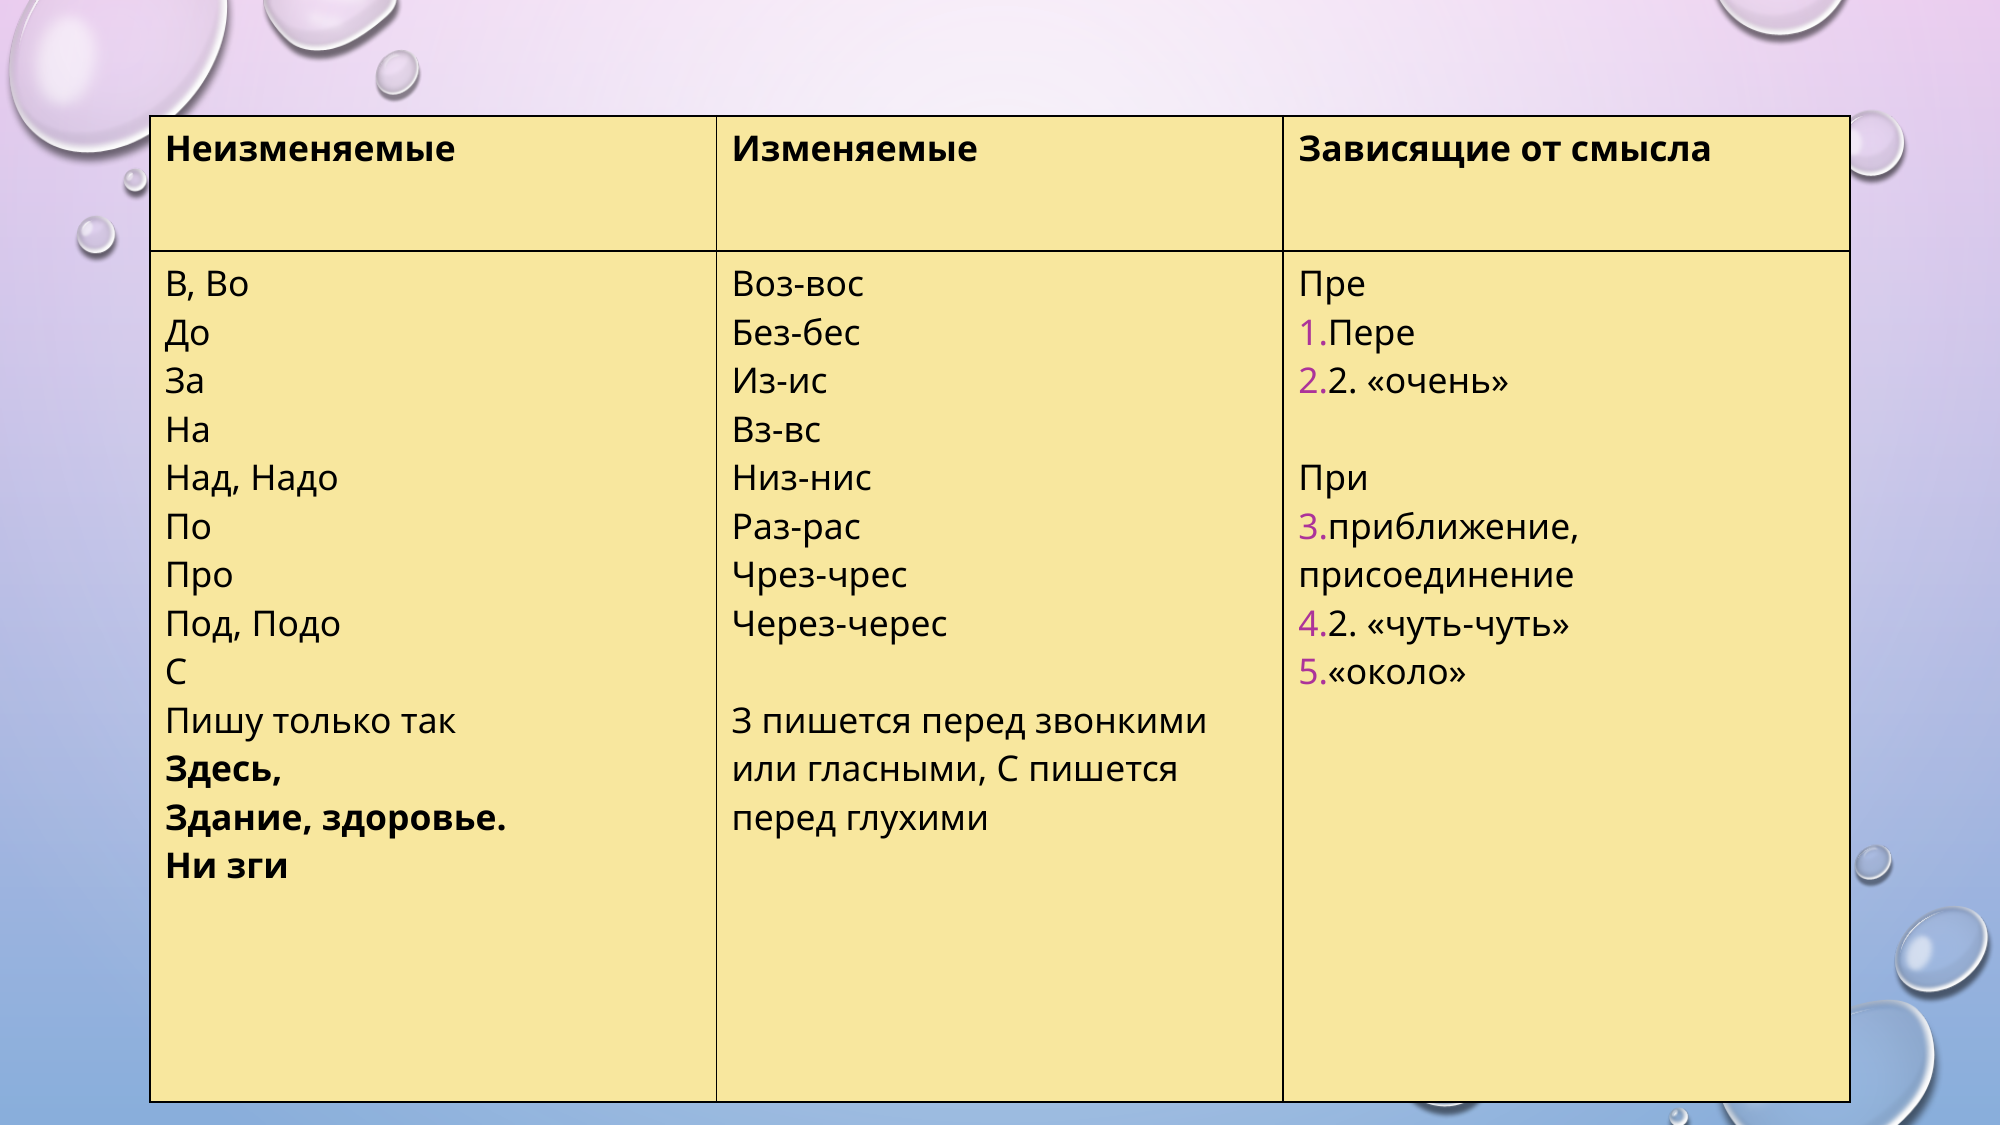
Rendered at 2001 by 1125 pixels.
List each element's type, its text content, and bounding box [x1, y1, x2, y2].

table_header Изменяемые [717, 117, 1282, 250]
table_header Неизменяемые [151, 117, 716, 250]
table_cell Воз-вос Без-бес Из-ис Вз-вс Низ-нис Раз-рас Чрез-чрес Через-черес З пишется перед звонкими или гласными, С пишется перед глухими [717, 252, 1282, 1101]
table_cell В, Во До За На Над, Надо По Про Под, Подо С Пишу только так Здесь, Здание, здоровье. Ни зги [151, 252, 716, 1101]
picture [0, 0, 2000, 1125]
table_header Зависящие от смысла [1284, 117, 1849, 250]
table_cell Пре Пере 2. «очень» При приближение, присоединение 2. «чуть-чуть» «около» [1284, 252, 1849, 1101]
